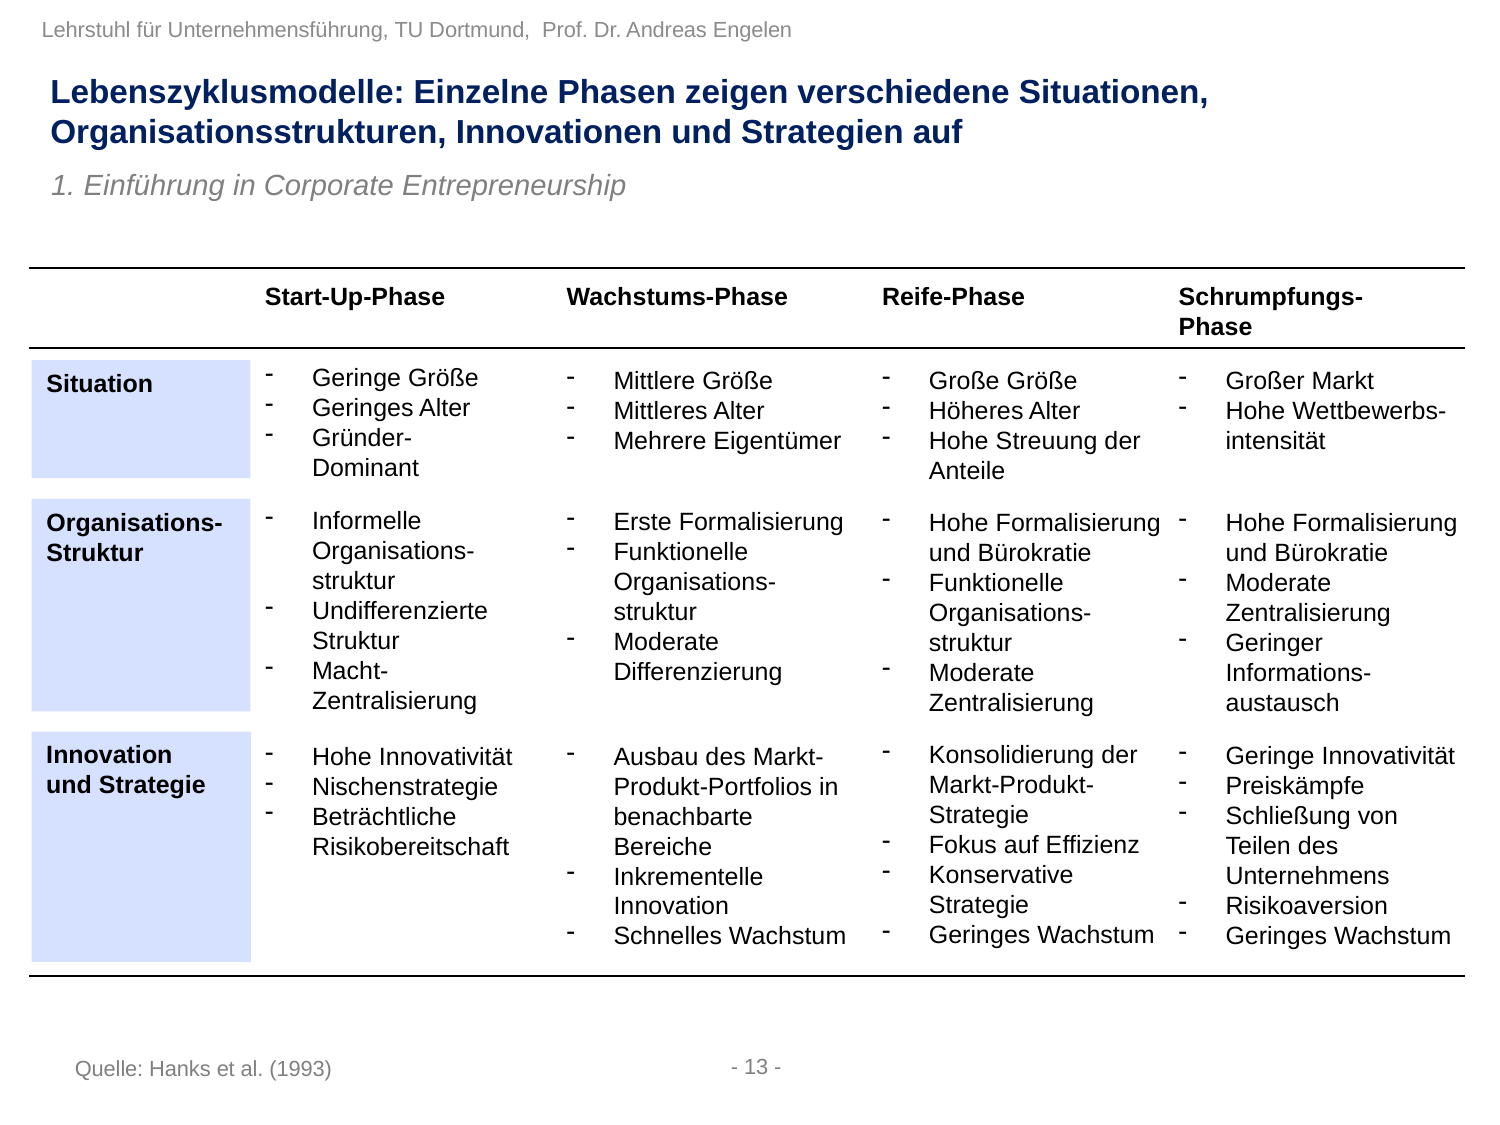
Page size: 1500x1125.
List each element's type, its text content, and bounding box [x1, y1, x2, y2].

text_box Konsolidierung der Markt-Produkt-Strategie Fokus auf Effizienz Konservative Strategie Geringes Wachstum [867, 731, 1181, 956]
text_box Innovation und Strategie [31, 731, 251, 962]
text_box Wachstums-Phase [551, 276, 815, 318]
text_box Großer Markt Hohe Wettbewerbs-intensität [1164, 357, 1478, 463]
text_box Quelle: Hanks et al. (1993) [59, 1046, 348, 1088]
text_box Geringe Größe Geringes Alter Gründer-Dominant [250, 356, 534, 489]
text_box Hohe Formalisierung und Bürokratie Funktionelle Organisations-struktur Moderate Zentralisierung [867, 498, 1164, 724]
text_box Organisations-Struktur [31, 498, 250, 712]
slide_number - 13 - [599, 1045, 913, 1093]
text_box Erste Formalisierung Funktionelle Organisations-struktur Moderate Differenzierung [551, 498, 865, 693]
text_box Situation [31, 360, 250, 479]
text_box Hohe Innovativität Nischenstrategie Beträchtliche Risikobereitschaft [250, 732, 551, 868]
text_box Informelle Organisations-struktur Undifferenzierte Struktur Macht-Zentralisierung [250, 497, 564, 722]
text_box Mittlere Größe Mittleres Alter Mehrere Eigentümer [551, 357, 865, 462]
text_box Start-Up-Phase [250, 276, 499, 318]
text_box Schrumpfungs-Phase [1163, 276, 1412, 347]
text_box Ausbau des Markt-Produkt-Portfolios in benachbarte Bereiche Inkrementelle Innovation Schnelles Wachstum [551, 732, 865, 958]
text_box Große Größe Höheres Alter Hohe Streuung der Anteile [867, 357, 1181, 492]
text_box Lebenszyklusmodelle: Einzelne Phasen zeigen verschiedene Situationen, Organisationsstrukturen, Innovationen und Strategien auf [35, 63, 1433, 158]
text_box Reife-Phase [867, 276, 1116, 318]
text_box Hohe Formalisierung und Bürokratie Moderate Zentralisierung Geringer Informations-austausch [1164, 498, 1478, 724]
text_box 1. Einführung in Corporate Entrepreneurship [36, 159, 643, 209]
text_box Geringe Innovativität Preiskämpfe Schließung von Teilen des Unternehmens Risikoaversion Geringes Wachstum [1164, 732, 1478, 957]
